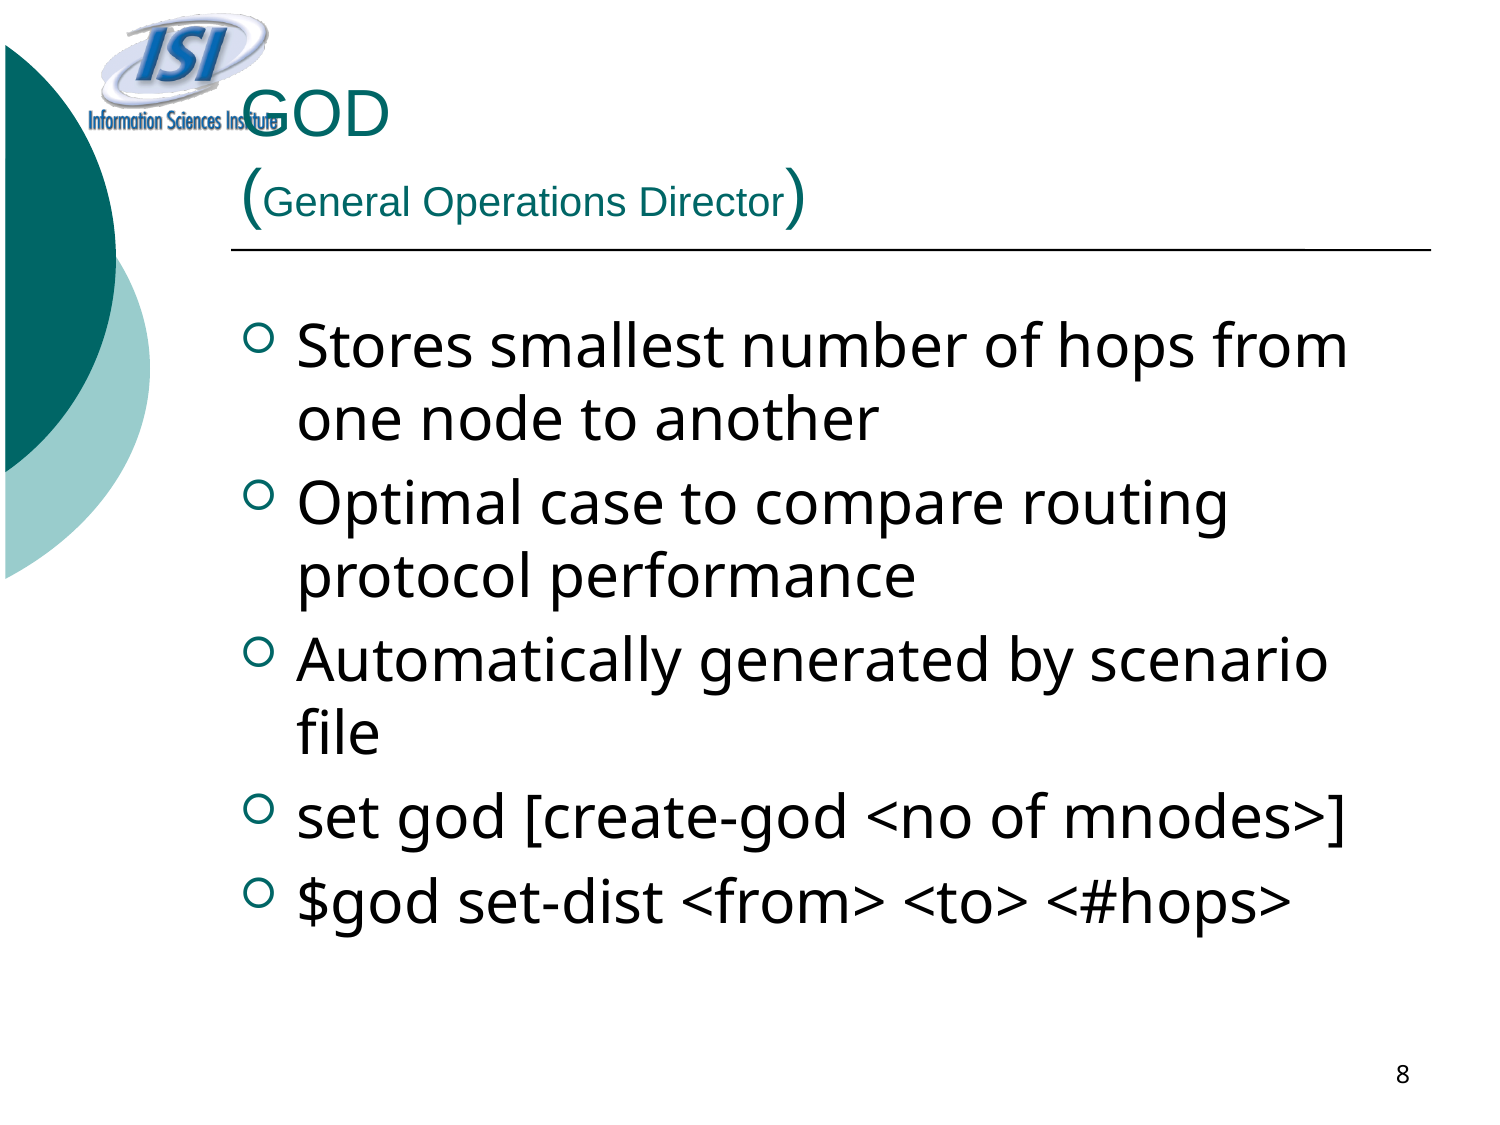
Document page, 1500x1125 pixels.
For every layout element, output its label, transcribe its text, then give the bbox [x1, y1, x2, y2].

list Stores smallest number of hops from one node to another Optimal case to compare routing protocol performance Automatically generated by scenario file set god [create-god <no of mnodes>] $god set-dist <from> <to> <#hops> [224, 299, 1425, 975]
slide_number 8 [1074, 1024, 1426, 1101]
picture [50, 0, 314, 135]
title GOD (General Operations Director) [224, 49, 1425, 238]
